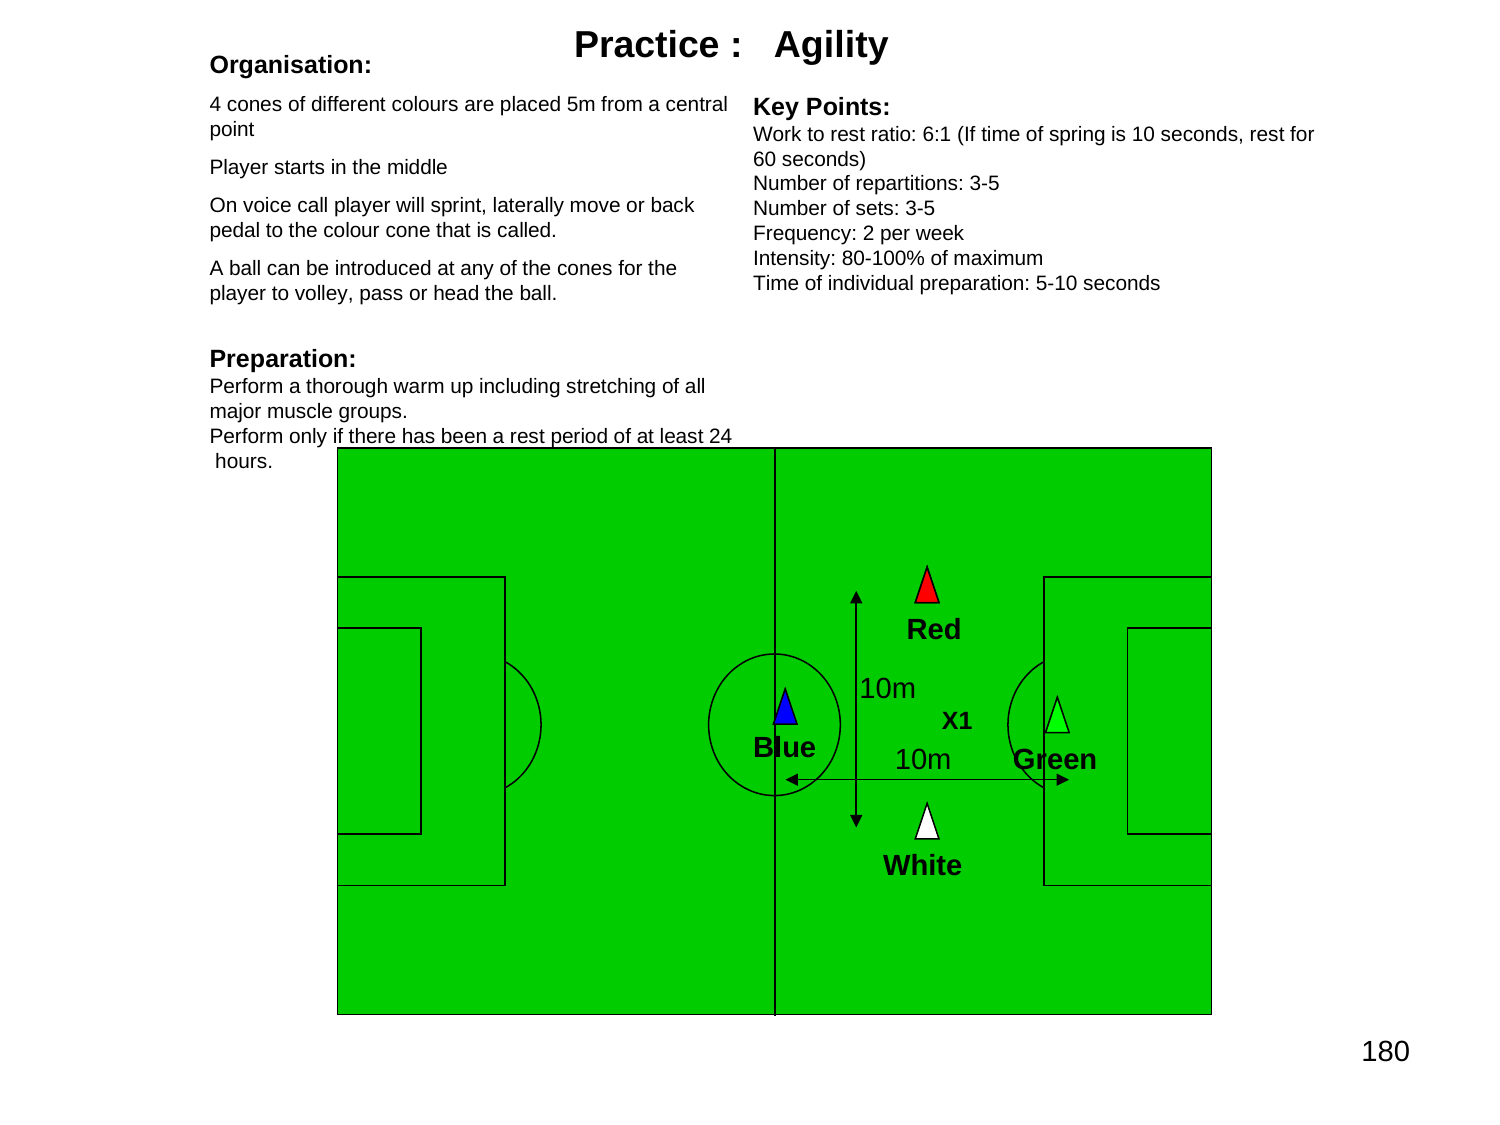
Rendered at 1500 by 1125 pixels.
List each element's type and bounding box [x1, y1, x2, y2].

text_box [194, 12, 1353, 1017]
text_box [1074, 1024, 1425, 1103]
